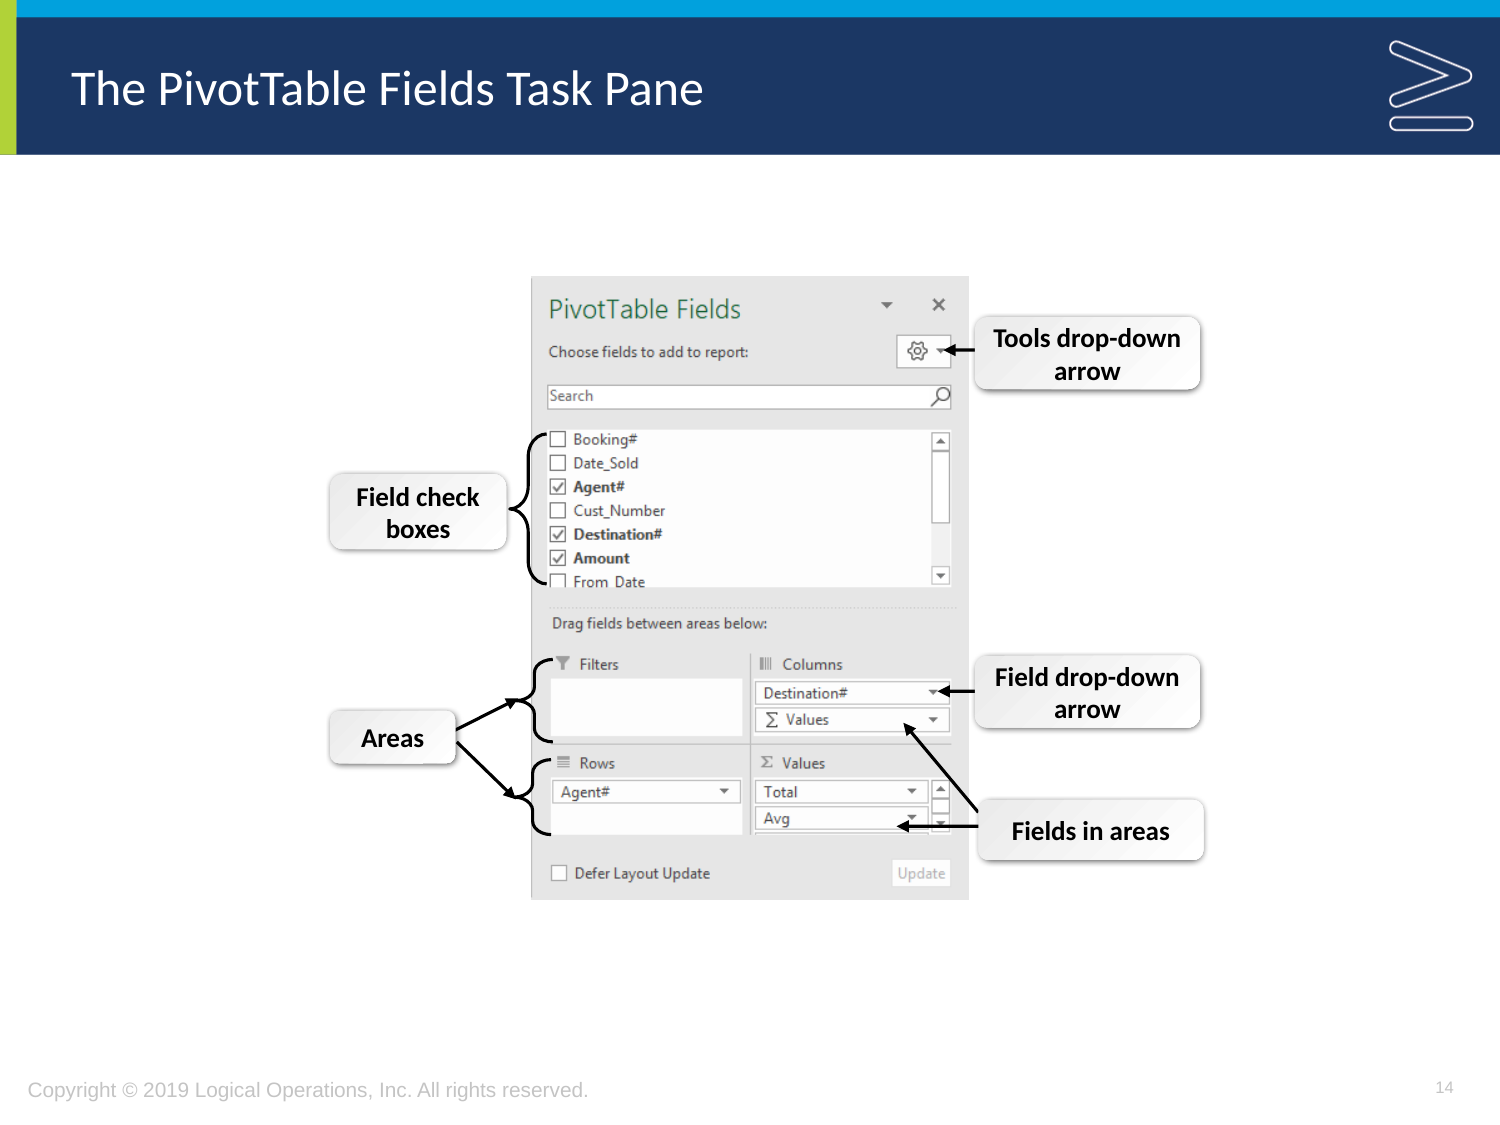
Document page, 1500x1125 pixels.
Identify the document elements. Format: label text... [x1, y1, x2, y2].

text_box [515, 498, 525, 520]
text_box Areas [327, 708, 458, 766]
text_box Tools drop-down arrow [973, 315, 1203, 392]
text_box [464, 698, 519, 726]
picture [1350, 18, 1500, 155]
picture [530, 275, 970, 901]
text_box [456, 741, 516, 800]
picture [0, 0, 56, 155]
slide_number 14 [1118, 1057, 1469, 1118]
text_box Fields in areas [976, 797, 1206, 863]
text_box [516, 794, 525, 800]
title The PivotTable Fields Task Pane [56, 16, 1350, 155]
text_box Field check boxes [327, 471, 509, 552]
text_box Field drop-down arrow [973, 653, 1203, 730]
text_box [515, 698, 525, 703]
